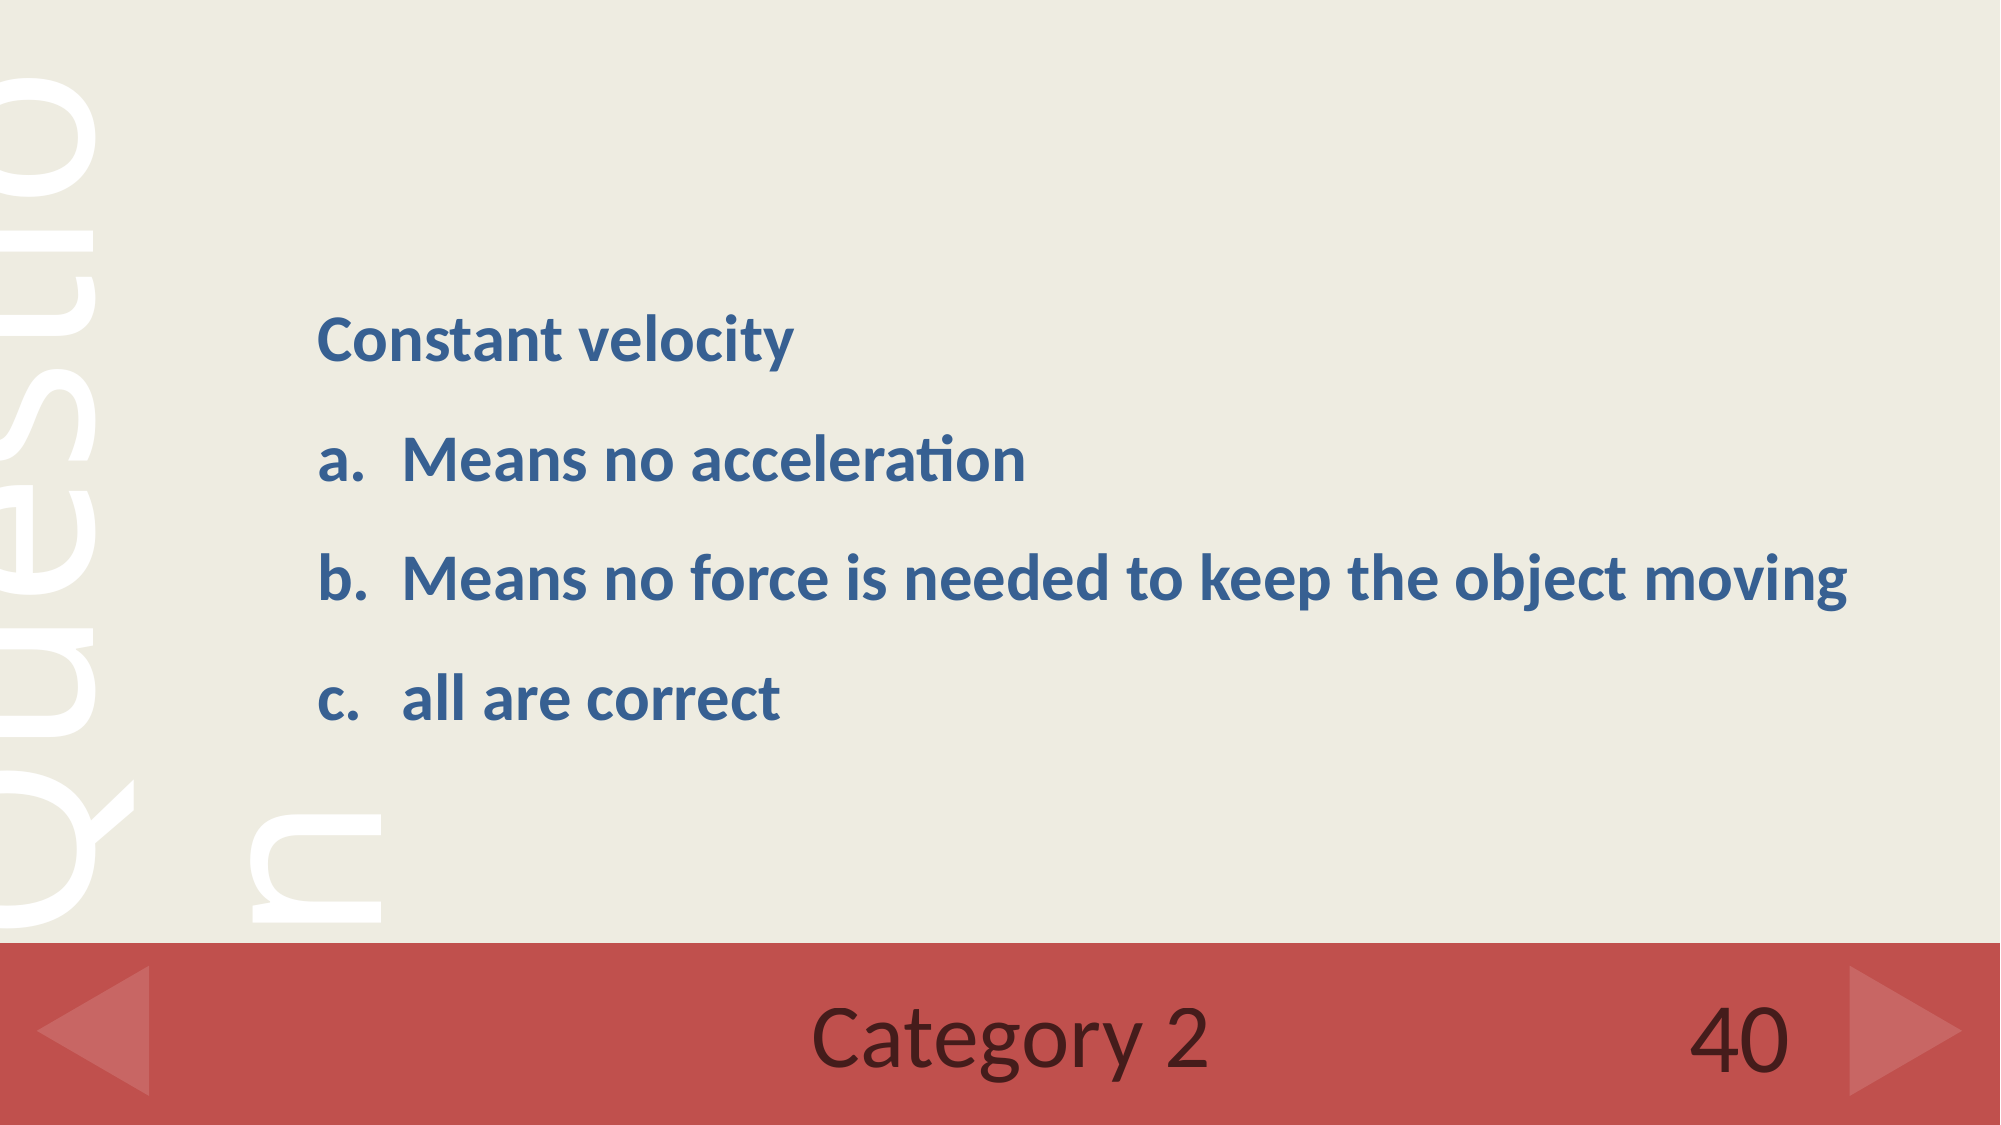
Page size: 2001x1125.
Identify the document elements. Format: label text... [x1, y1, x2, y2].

list Constant velocity Means no acceleration Means no force is needed to keep the object moving all are correct [302, 123, 1866, 866]
title Category 2 [111, 937, 1912, 1125]
